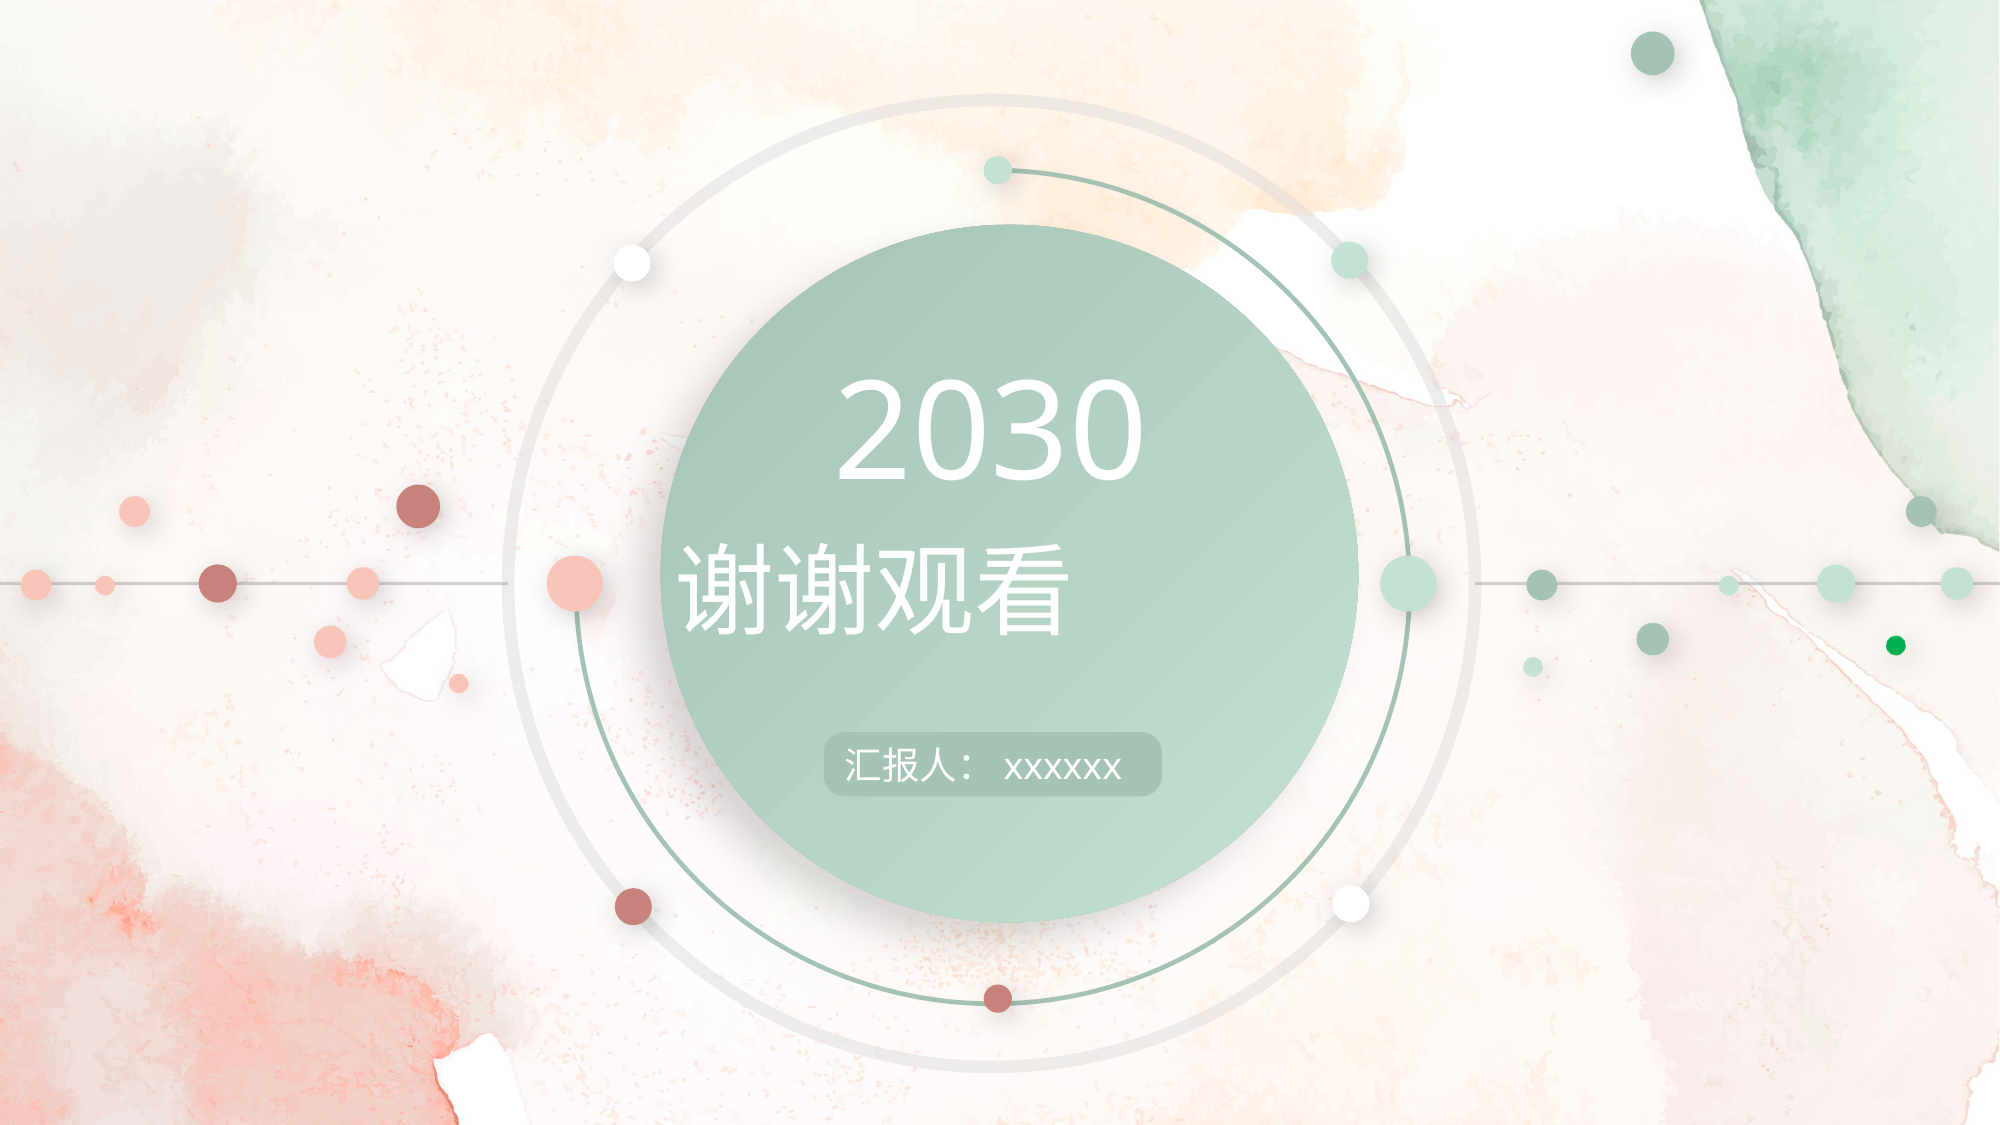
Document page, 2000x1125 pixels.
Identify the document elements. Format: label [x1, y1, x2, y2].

text_box [614, 241, 1369, 926]
picture [0, 0, 2000, 1125]
